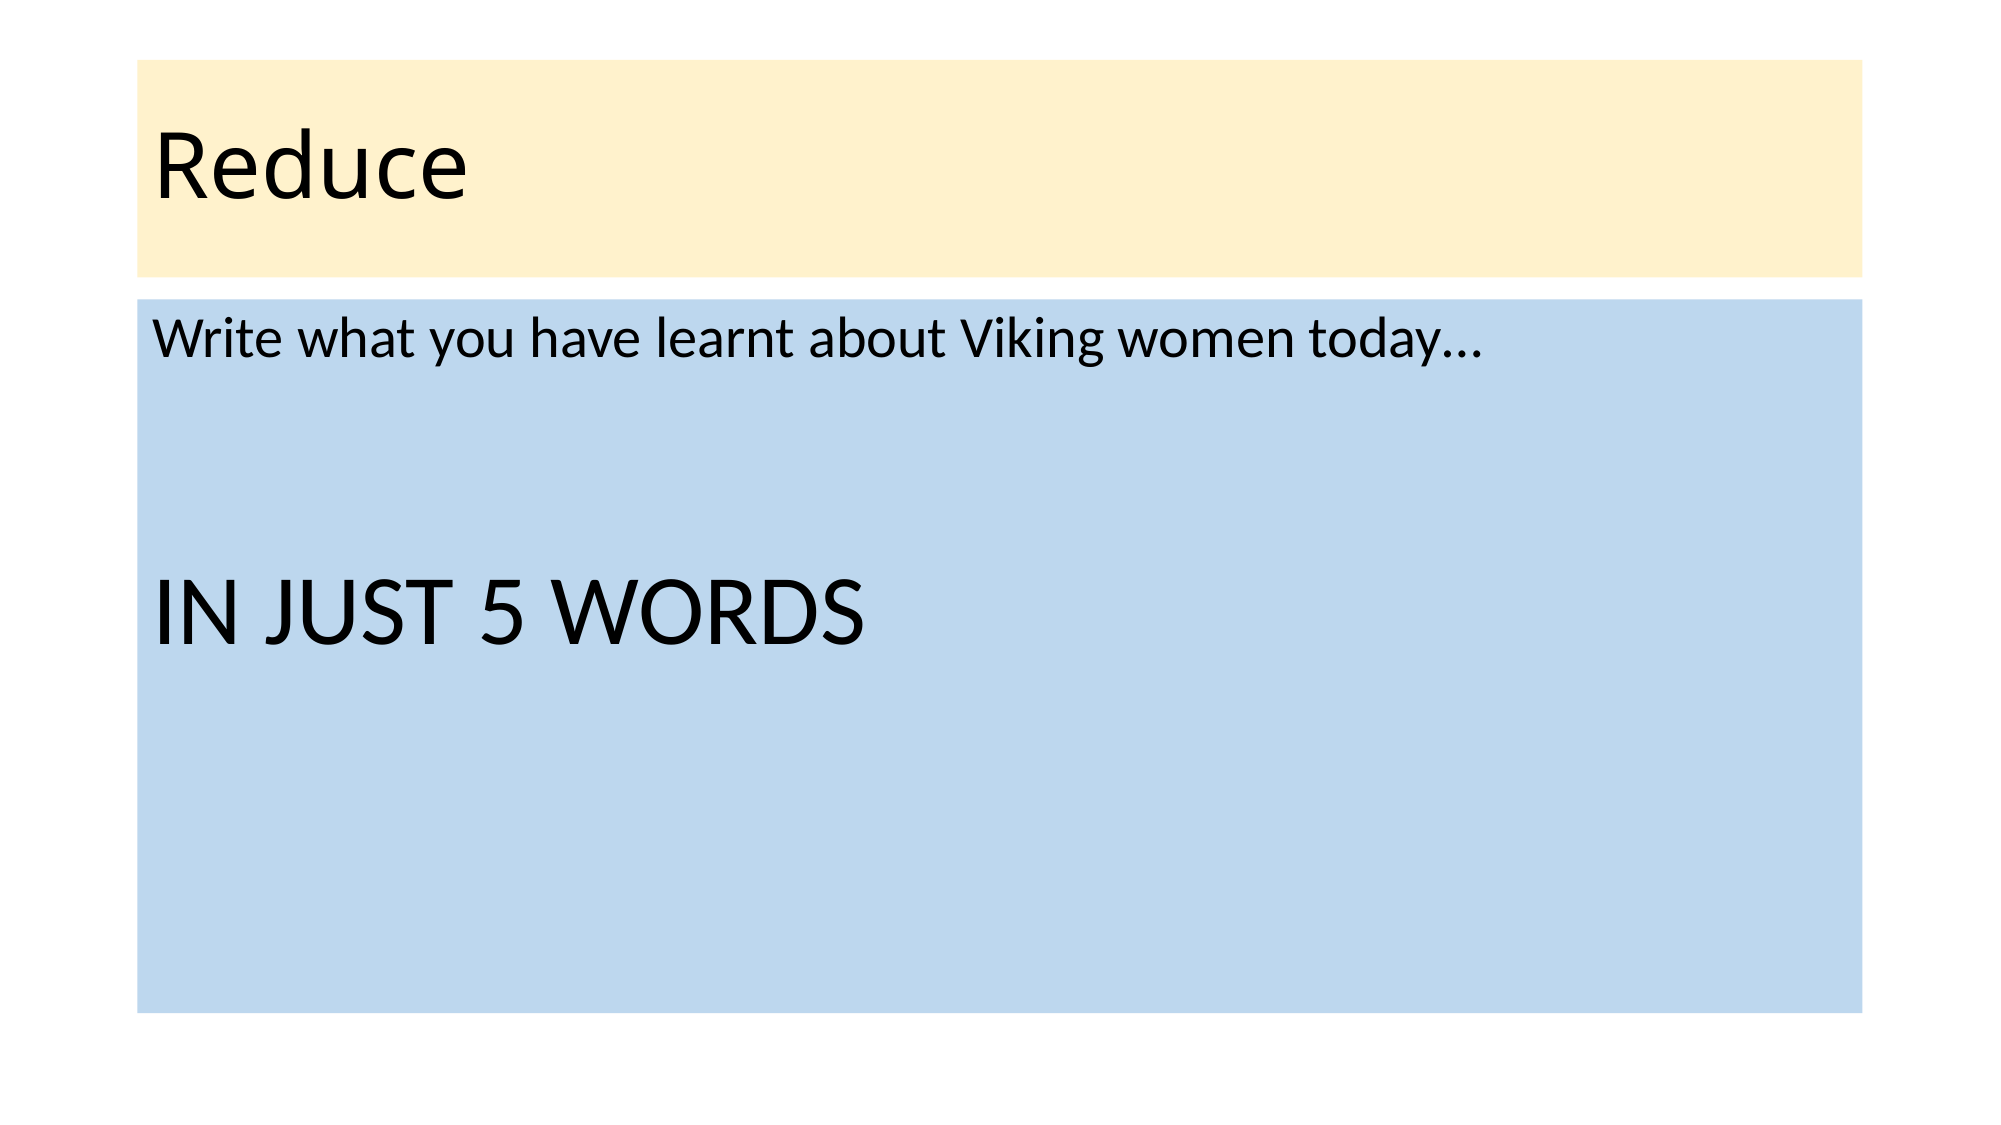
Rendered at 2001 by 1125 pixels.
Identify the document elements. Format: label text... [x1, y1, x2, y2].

title Reduce [137, 59, 1863, 278]
list Write what you have learnt about Viking women today… IN JUST 5 WORDS [137, 299, 1863, 1014]
